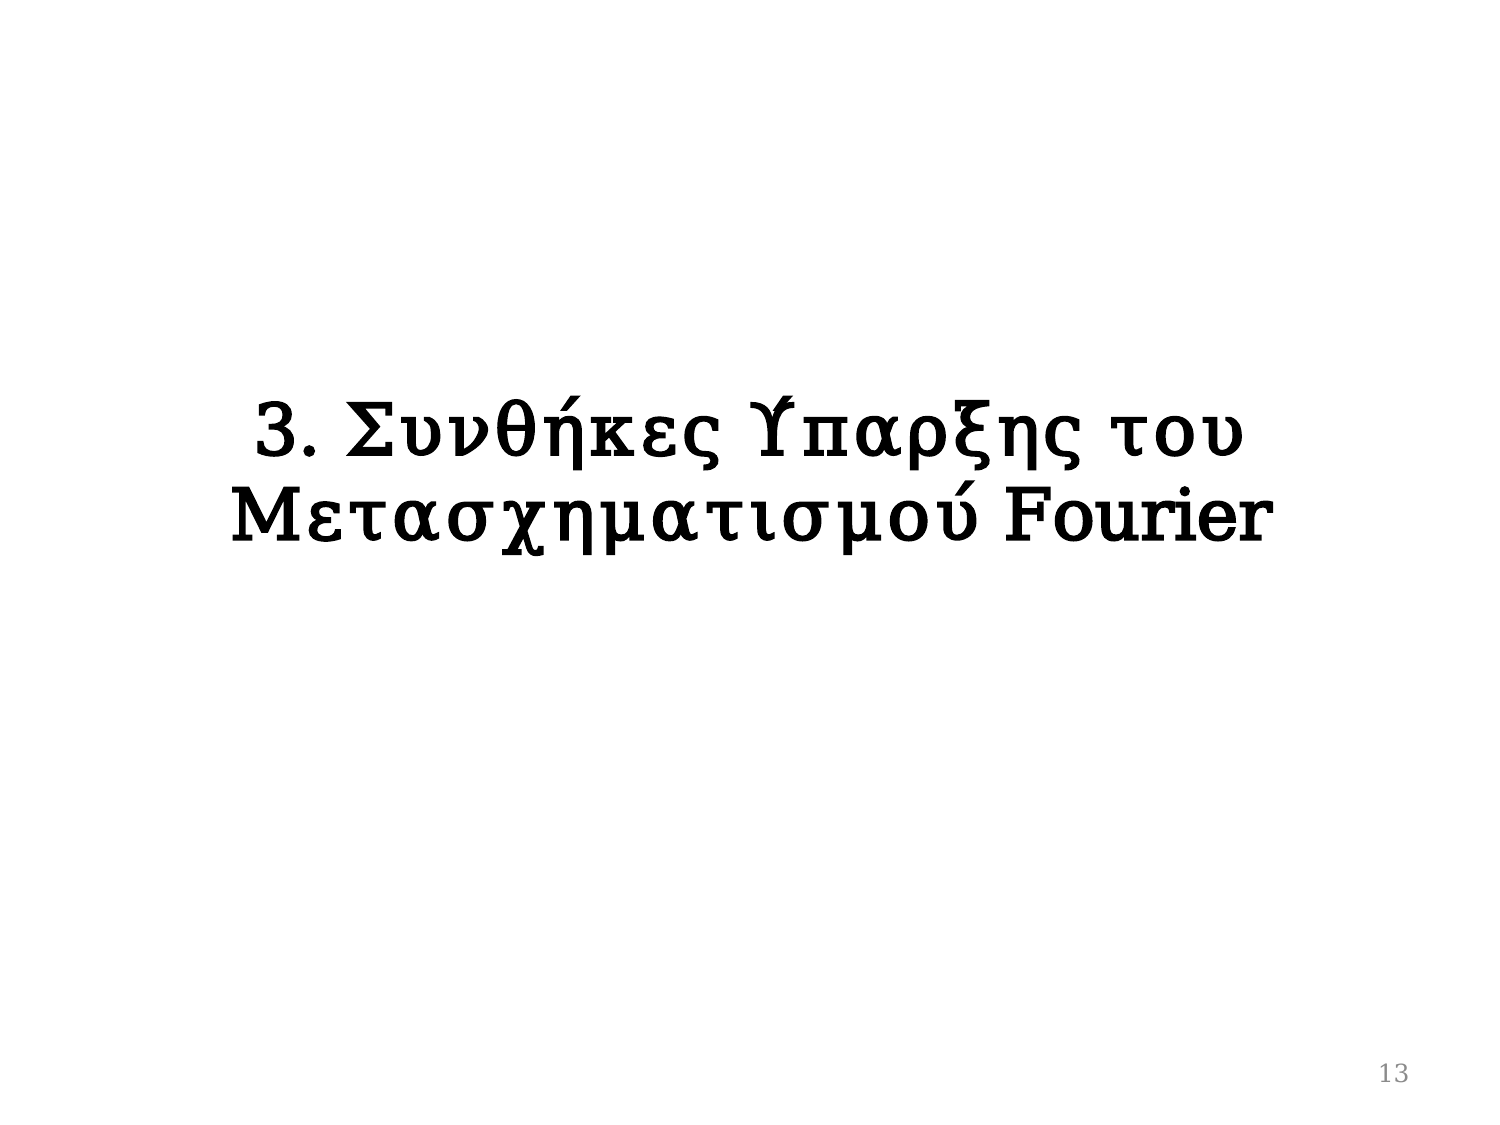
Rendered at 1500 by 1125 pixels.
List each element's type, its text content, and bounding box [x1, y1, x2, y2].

title 3. Συνθήκες Ύπαρξης του Μετασχηματισμού Fourier [75, 375, 1425, 563]
slide_number 13 [1074, 1042, 1425, 1103]
